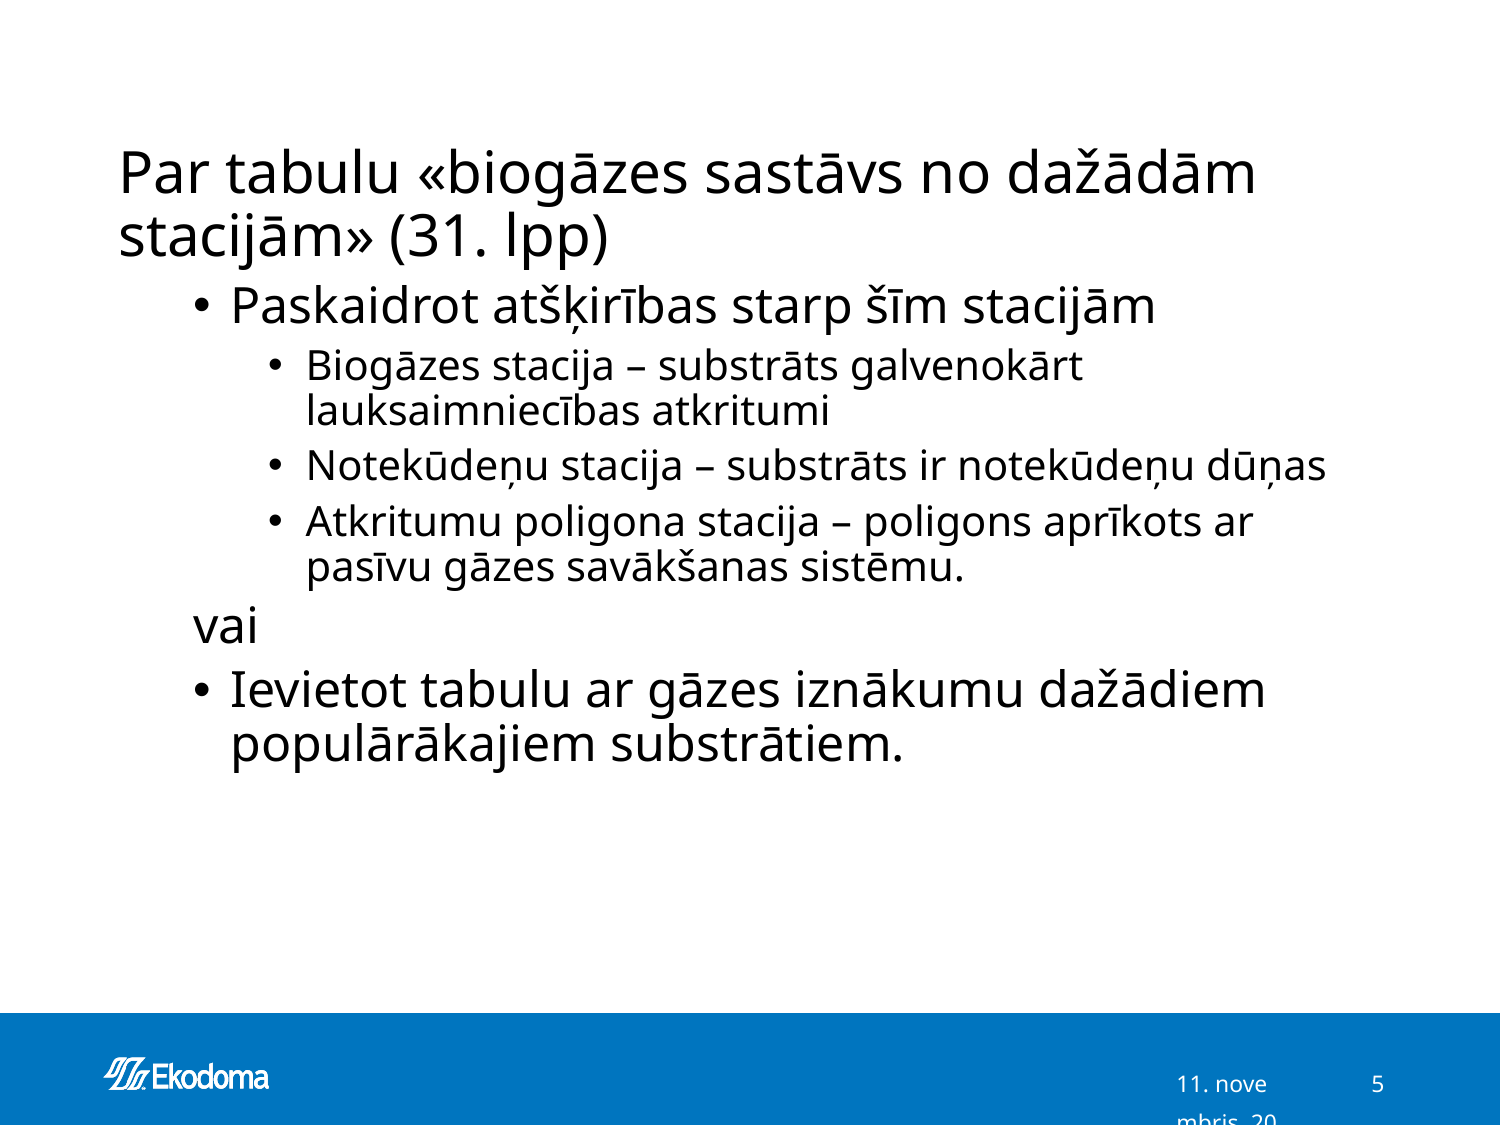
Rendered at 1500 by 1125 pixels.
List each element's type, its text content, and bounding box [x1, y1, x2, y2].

picture [103, 1057, 269, 1090]
list Par tabulu «biogāzes sastāvs no dažādām stacijām» (31. lpp) Paskaidrot atšķirības starp šīm stacijām Biogāzes stacija – substrāts galvenokārt lauksaimniecības atkritumi Notekūdeņu stacija – substrāts ir notekūdeņu dūņas Atkritumu poligona stacija – poligons aprīkots ar pasīvu gāzes savākšanas sistēmu. vai Ievietot tabulu ar gāzes iznākumu dažādiem populārākajiem substrātiem. [103, 136, 1397, 978]
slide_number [1161, 1046, 1295, 1107]
slide_number 5 [1304, 1046, 1400, 1107]
